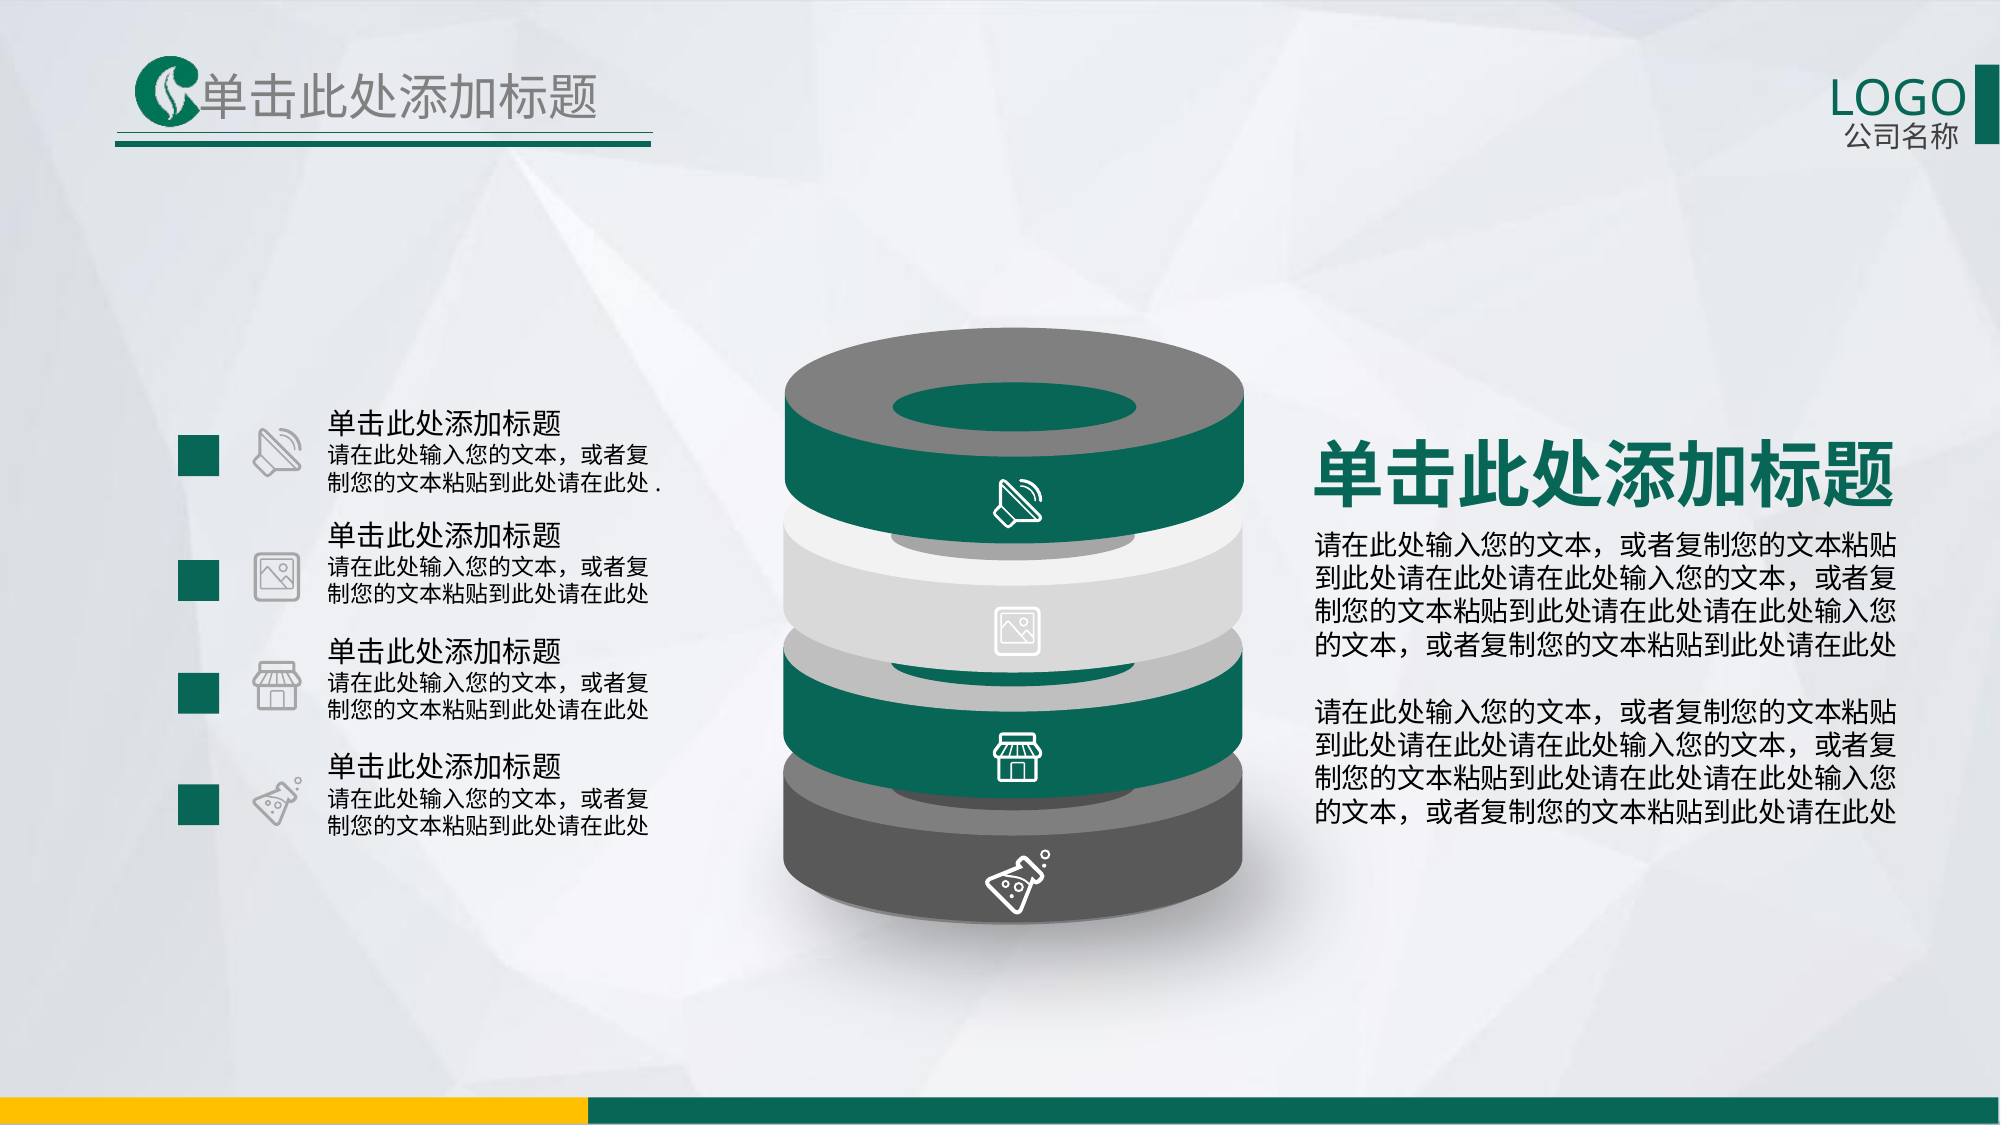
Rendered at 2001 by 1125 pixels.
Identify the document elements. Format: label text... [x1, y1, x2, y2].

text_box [994, 606, 1041, 656]
text_box 单击此处添加标题 [312, 398, 577, 433]
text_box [251, 427, 302, 478]
text_box 公司名称 [1828, 111, 1976, 161]
text_box 单击此处添加标题 [312, 509, 577, 544]
picture [0, 0, 2001, 1125]
text_box 请在此处输入您的文本，或者复制您的文本粘贴到此处请在此处 [312, 776, 683, 847]
text_box [1974, 64, 2000, 145]
text_box 单击此处添加标题 [1296, 421, 1953, 524]
text_box [177, 672, 220, 715]
text_box 单击此处添加标题 [183, 58, 614, 132]
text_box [992, 479, 1043, 529]
text_box [0, 1096, 589, 1125]
text_box 请在此处输入您的文本，或者复制您的文本粘贴到此处请在此处请在此处输入您的文本，或者复制您的文本粘贴到此处请在此处请在此处输入您的文本，或者复制您的文本粘贴到此处请在此处 请在此处输入您的文本，或者复制您的文本粘贴到此处请在此处请在此处输入您的文本，或者复制您的文本粘贴到此处请在此处请在此处输入您的文本，或者复制您的文本粘贴到此处请在此处 [1299, 520, 1931, 869]
text_box 单击此处添加标题 [312, 741, 577, 776]
text_box [177, 559, 220, 602]
text_box [177, 434, 220, 477]
text_box 请在此处输入您的文本，或者复制您的文本粘贴到此处请在此处. [312, 433, 683, 504]
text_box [784, 327, 1244, 544]
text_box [252, 776, 302, 827]
text_box LOGO [1813, 58, 1983, 134]
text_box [783, 799, 1243, 923]
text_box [783, 673, 1243, 799]
text_box 请在此处输入您的文本，或者复制您的文本粘贴到此处请在此处 [312, 660, 683, 731]
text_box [783, 456, 1243, 673]
text_box [177, 783, 220, 826]
text_box [589, 1096, 1999, 1125]
text_box 请在此处输入您的文本，或者复制您的文本粘贴到此处请在此处 [312, 544, 683, 615]
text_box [984, 849, 1051, 915]
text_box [253, 552, 301, 602]
text_box [252, 660, 302, 711]
text_box 单击此处添加标题 [312, 625, 577, 660]
